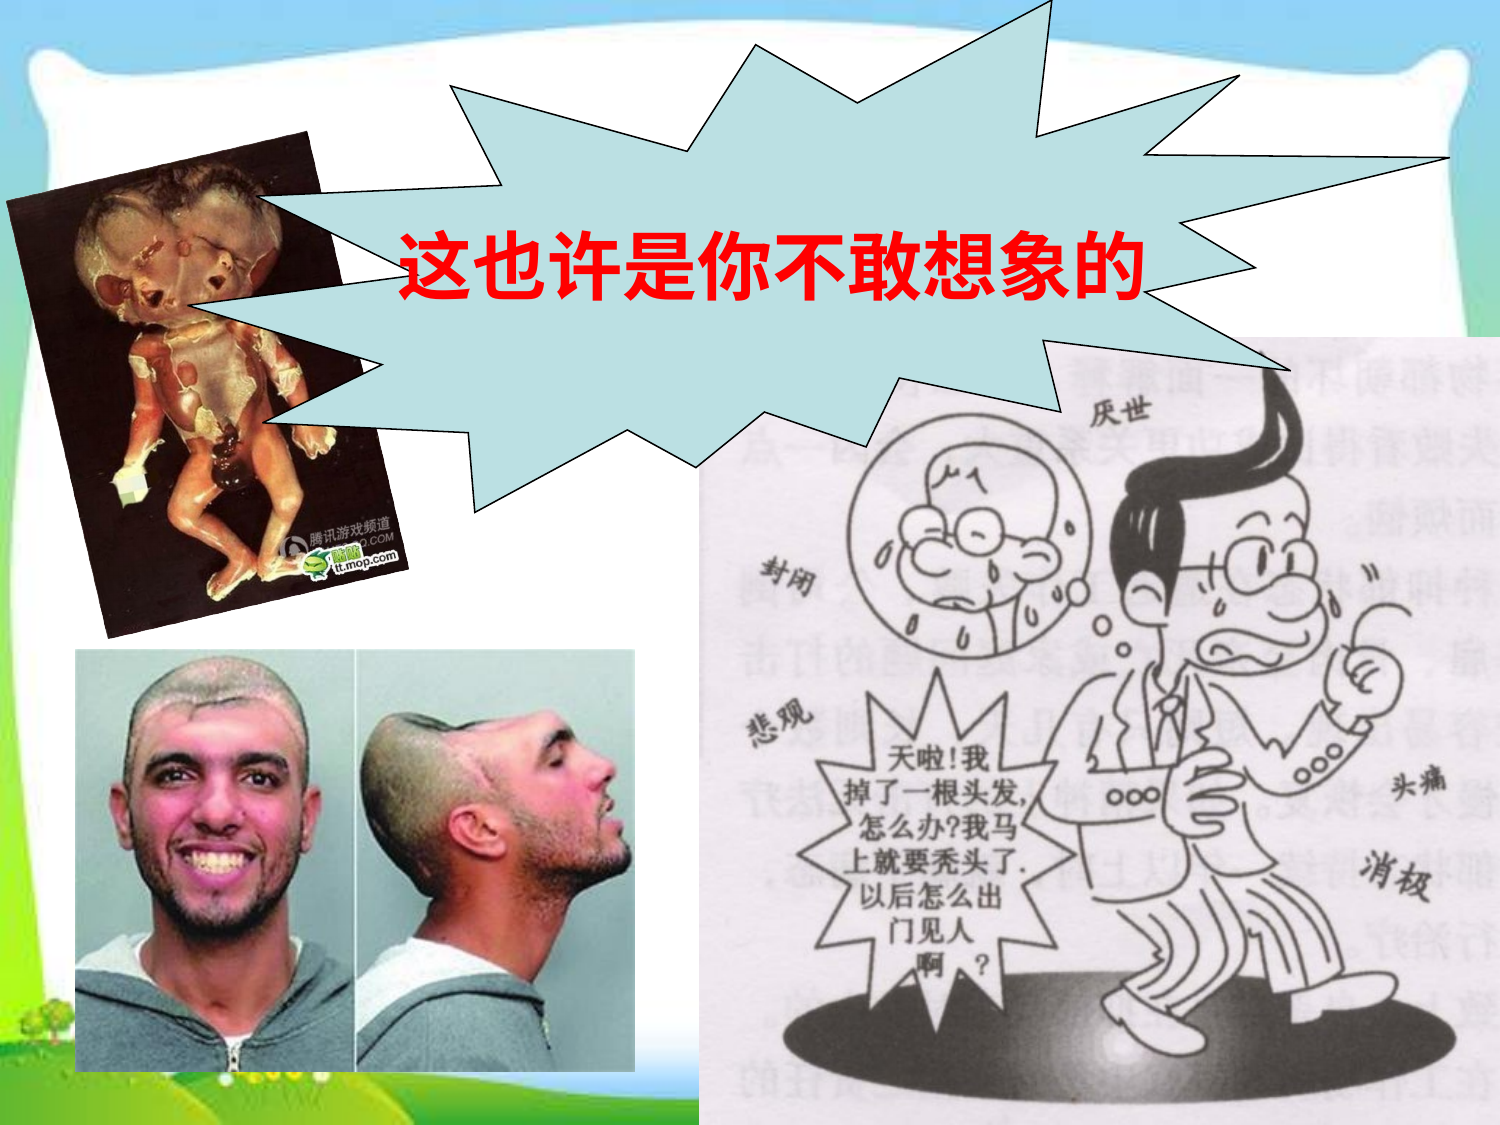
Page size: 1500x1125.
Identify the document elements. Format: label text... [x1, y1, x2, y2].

text_box 这也许是你不敢想象的 [366, 0, 1450, 513]
picture [0, 0, 1500, 1125]
